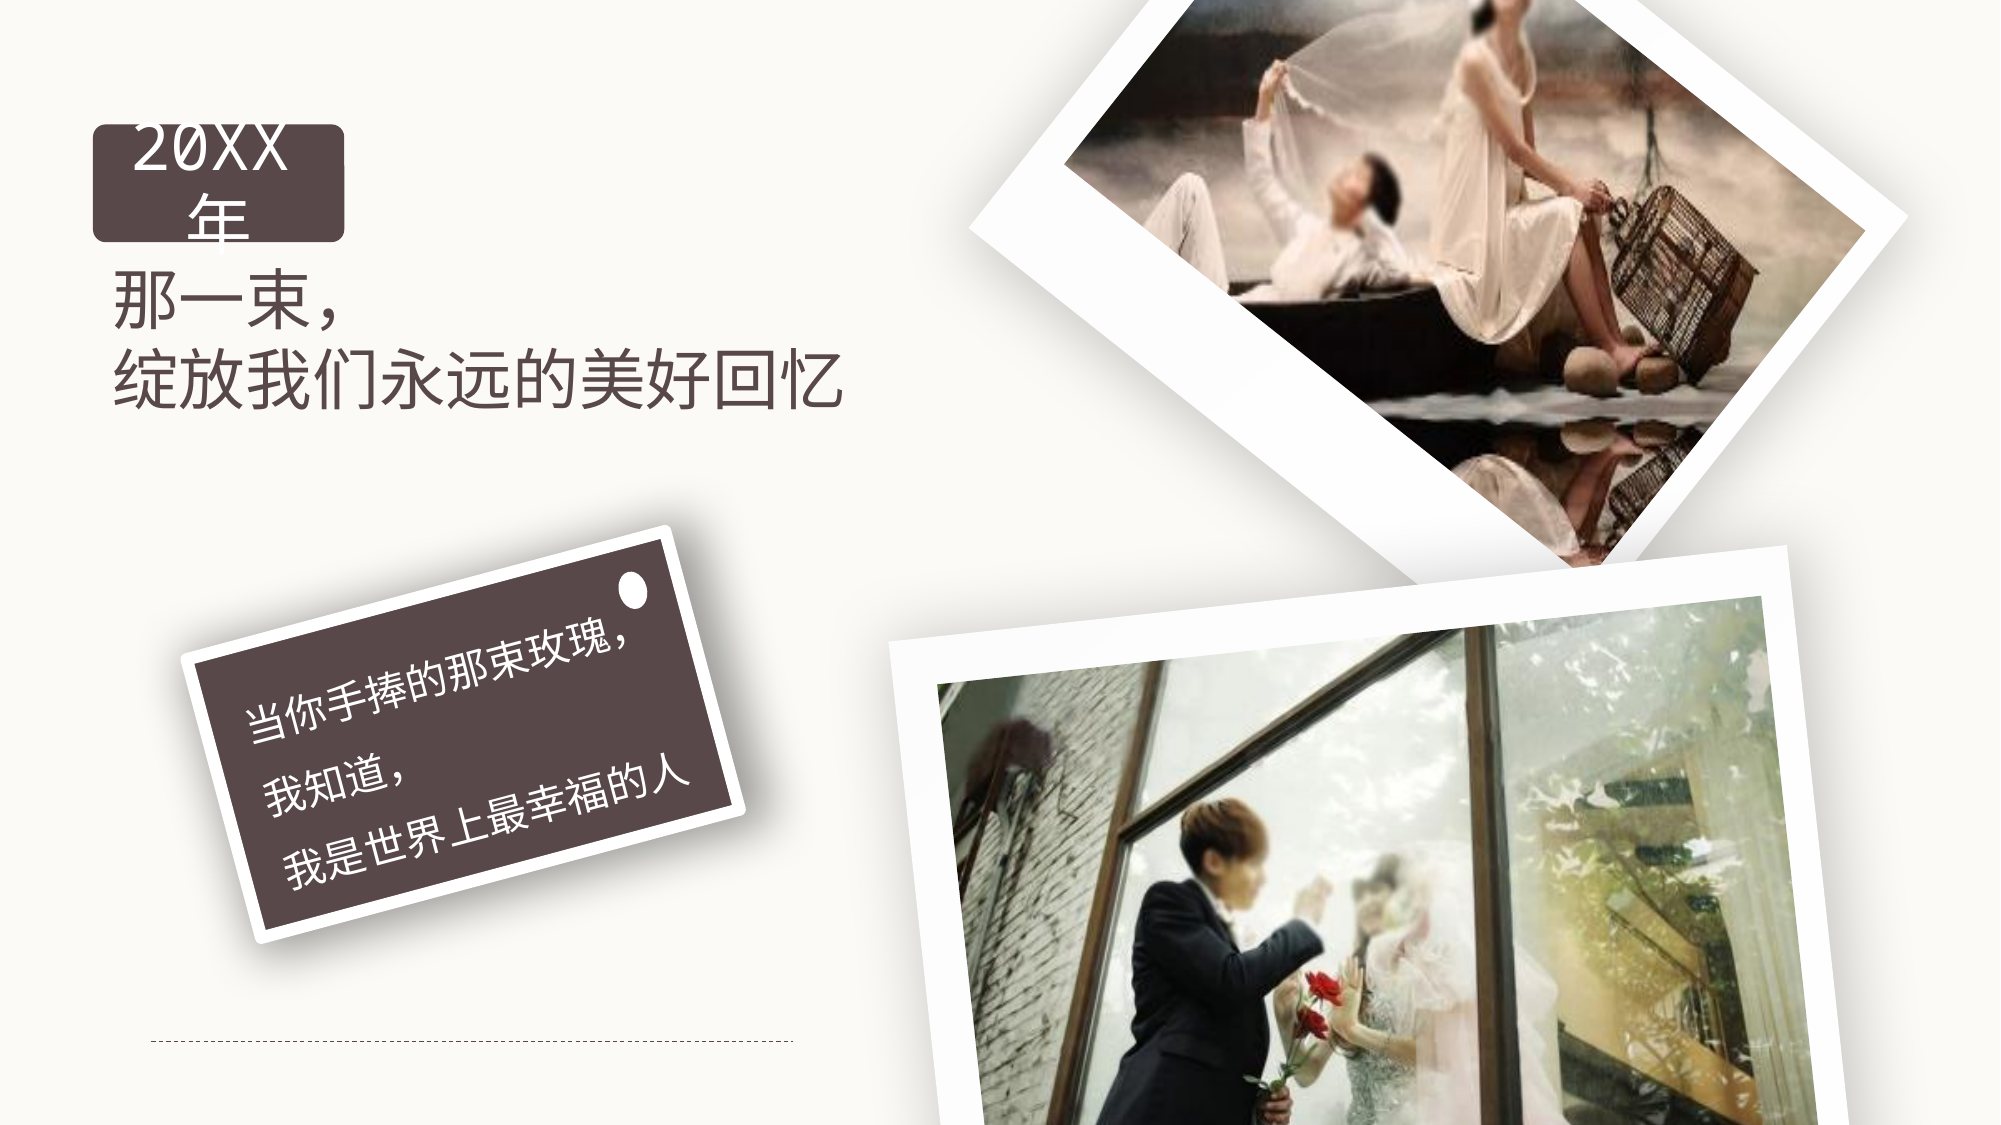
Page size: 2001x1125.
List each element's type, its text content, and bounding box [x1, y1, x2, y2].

picture [1064, 153, 1073, 172]
text_box 那一束， 绽放我们永远的美好回忆 [97, 250, 871, 426]
picture [1511, 519, 1637, 568]
picture [1804, 181, 1866, 309]
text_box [925, 591, 1829, 1125]
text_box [215, 590, 711, 879]
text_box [1073, 0, 1804, 519]
text_box 20XX年 [91, 123, 346, 244]
